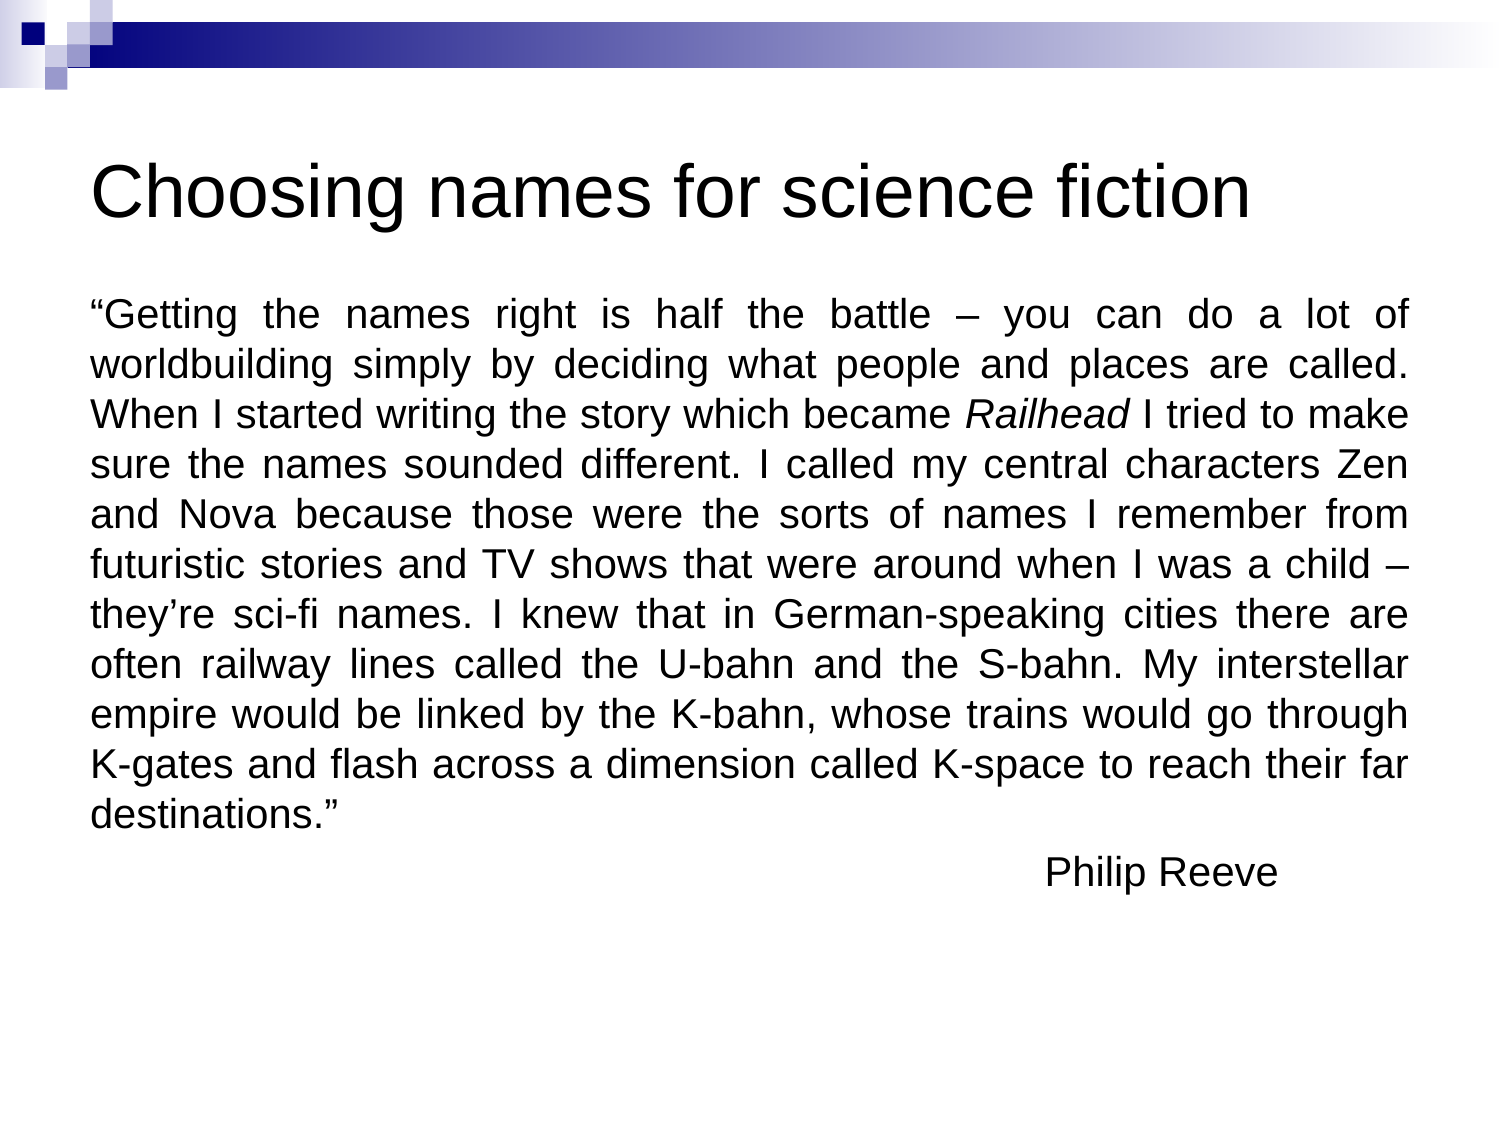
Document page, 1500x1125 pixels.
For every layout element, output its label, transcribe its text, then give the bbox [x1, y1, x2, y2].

title Choosing names for science fiction [74, 74, 1426, 278]
list “Getting the names right is half the battle – you can do a lot of worldbuilding simply by deciding what people and places are called. When I started writing the story which became Railhead I tried to make sure the names sounded different. I called my central characters Zen and Nova because those were the sorts of names I remember from futuristic stories and TV shows that were around when I was a child – they’re sci-fi names. I knew that in German-speaking cities there are often railway lines called the U-bahn and the S-bahn. My interstellar empire would be linked by the K-bahn, whose trains would go through K-gates and flash across a dimension called K-space to reach their far destinations.” Philip Reeve [74, 278, 1426, 917]
